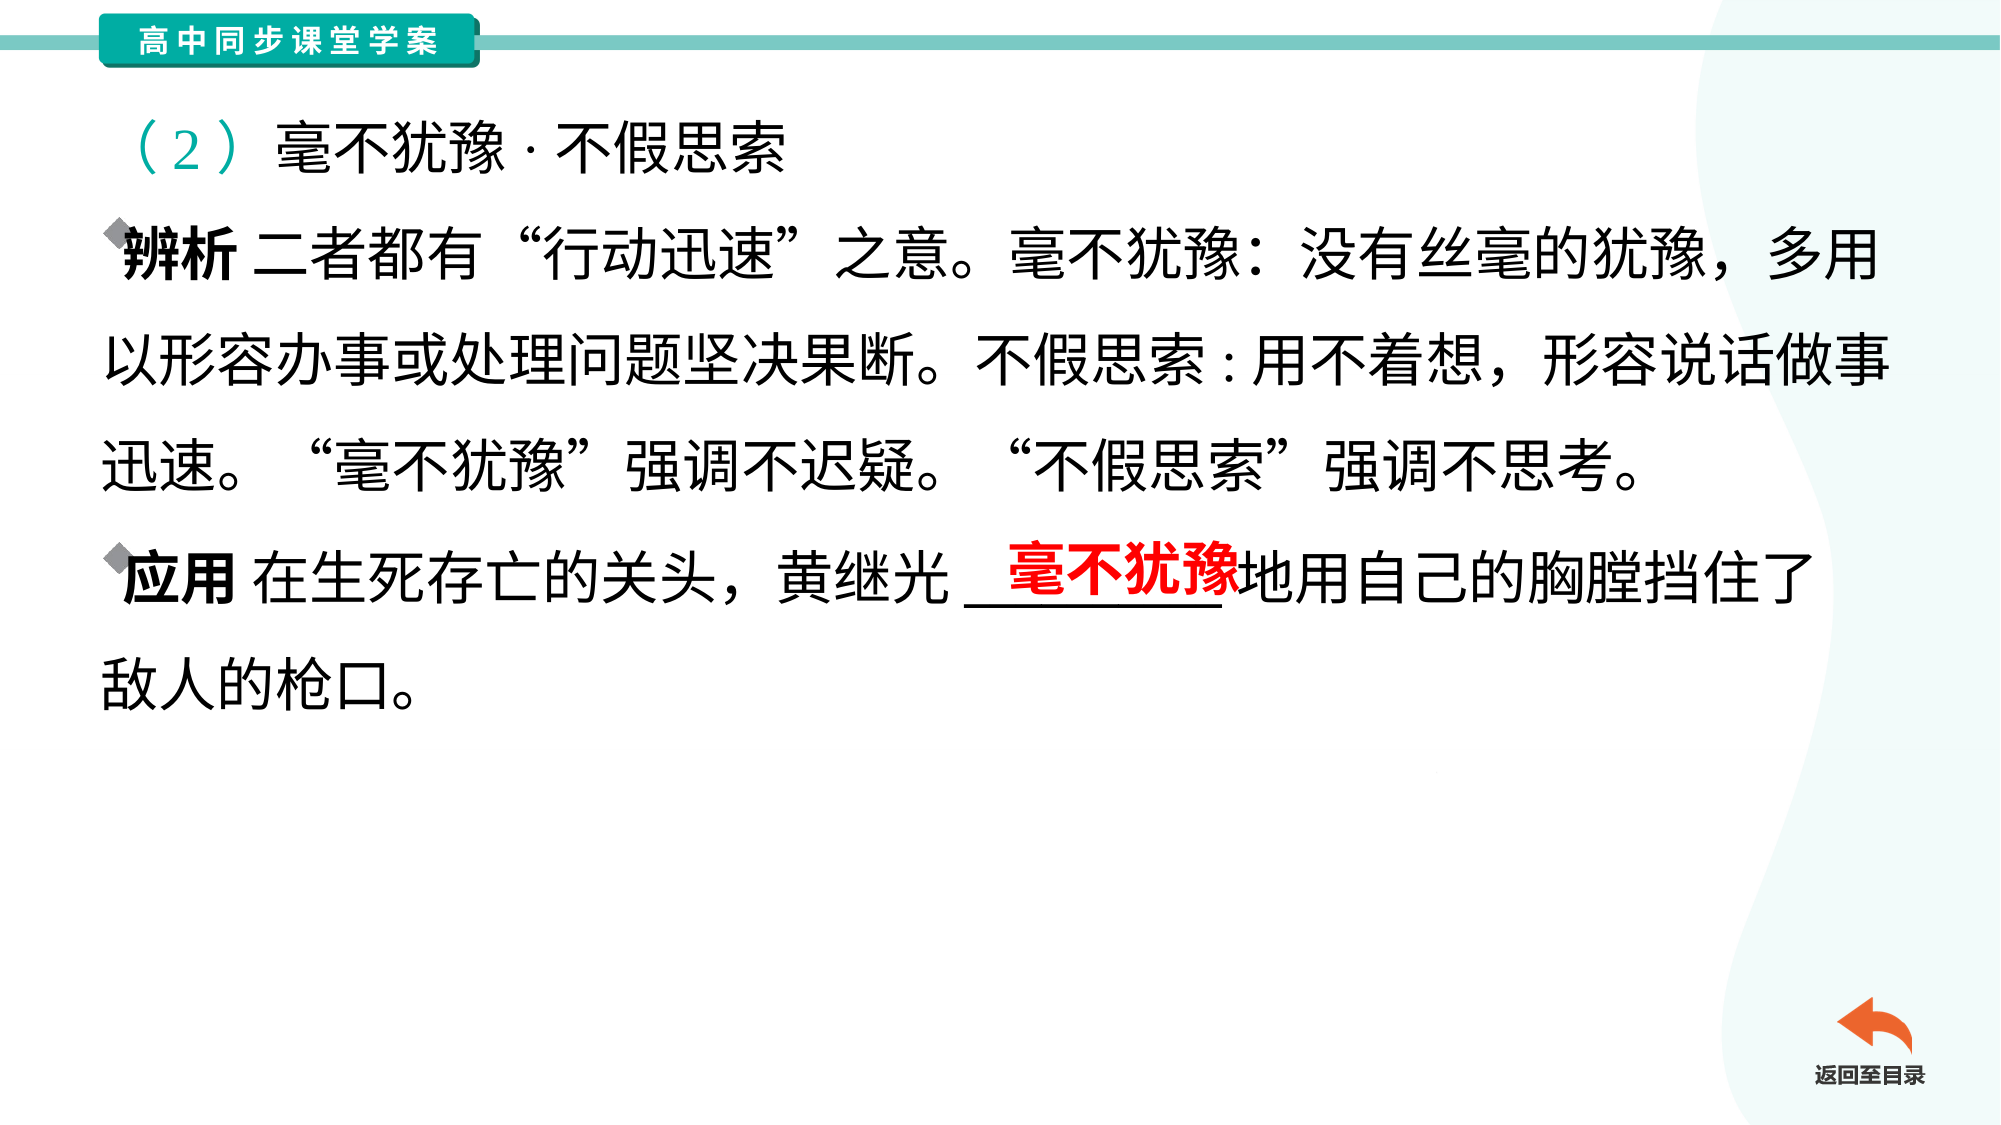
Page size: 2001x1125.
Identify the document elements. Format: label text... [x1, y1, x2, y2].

text_box （2）毫不犹豫·不假思索 [100, 76, 1899, 180]
text_box 应用 在生死存亡的关头，黄继光__________地用自己的胸膛挡住了 敌人的枪口。 [100, 505, 1899, 718]
text_box 毫不犹豫 [985, 500, 1263, 603]
picture [0, 0, 2000, 1125]
text_box 辨析 二者都有“行动迅速”之意。毫不犹豫：没有丝毫的犹豫，多用 以形容办事或处理问题坚决果断。不假思索:用不着想，形容说话做事 迅速。“毫不犹豫”强调不迟疑。“不假思索”强调不思考。 [100, 180, 1899, 500]
